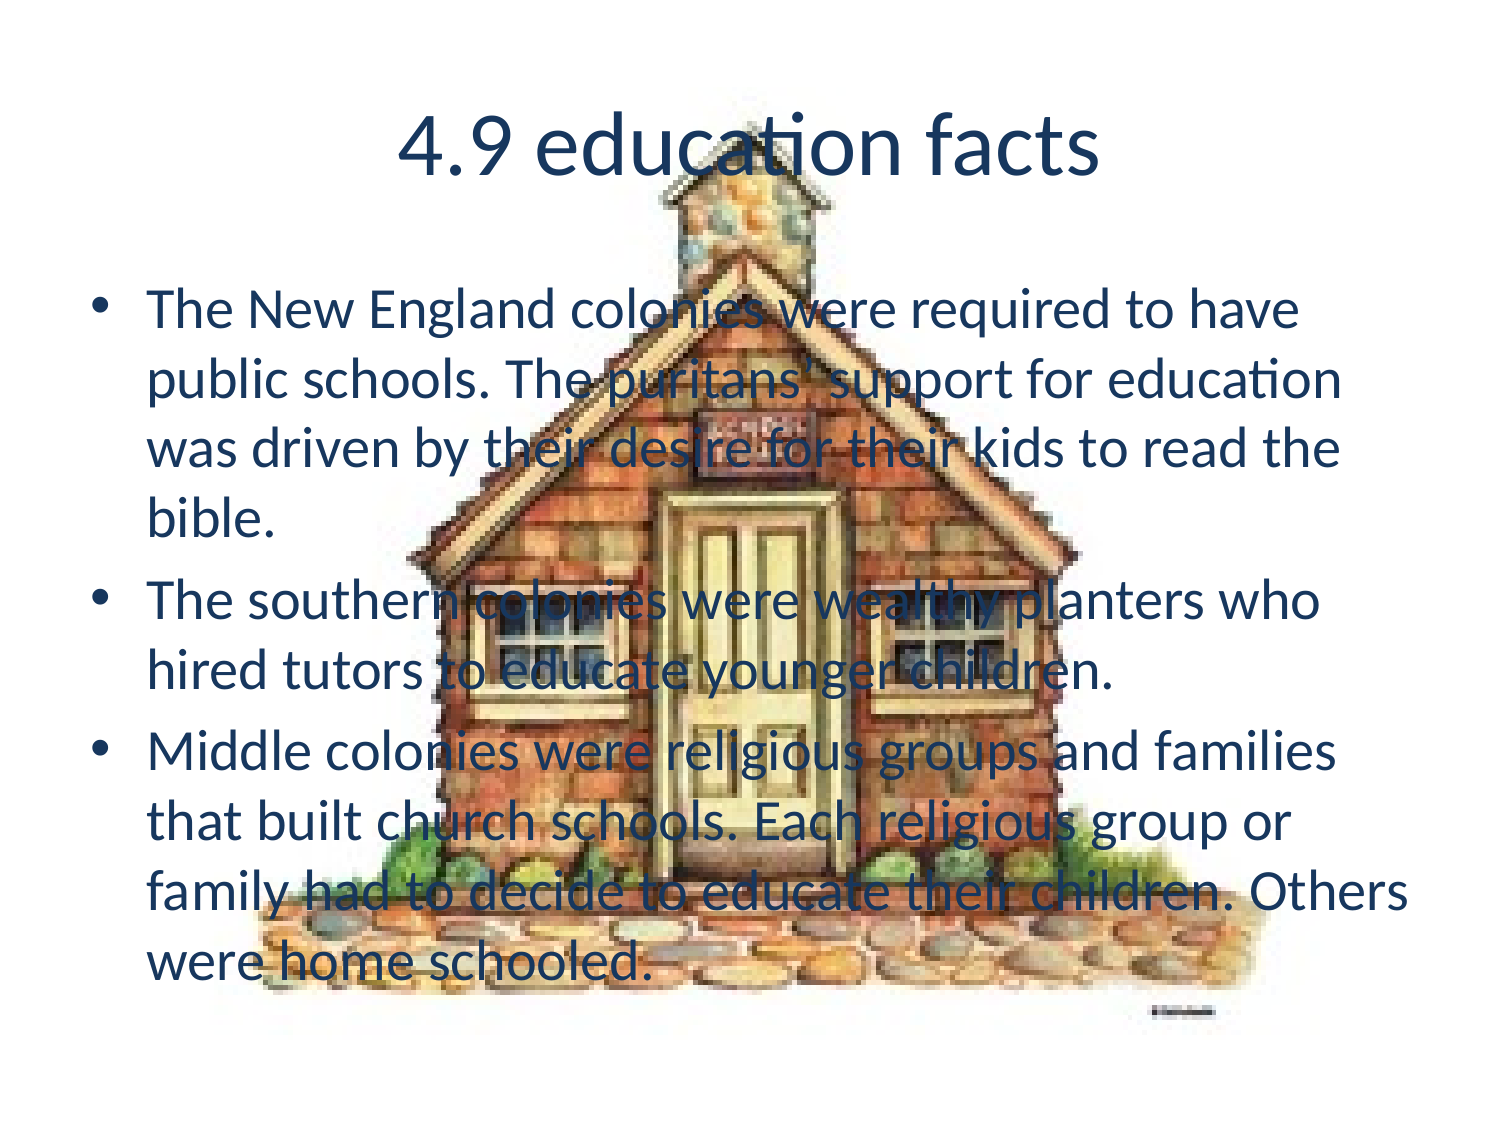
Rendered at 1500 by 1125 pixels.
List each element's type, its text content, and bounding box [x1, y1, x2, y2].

title 4.9 education facts [75, 45, 1425, 233]
list The New England colonies were required to have public schools. The puritans’ support for education was driven by their desire for their kids to read the bible. The southern colonies were wealthy planters who hired tutors to educate younger children. Middle colonies were religious groups and families that built church schools. Each religious group or family had to decide to educate their children. Others were home schooled. [1384, 262, 1425, 1005]
picture [135, 87, 1380, 1051]
list The New England colonies were required to have public schools. The puritans’ support for education was driven by their desire for their kids to read the bible. The southern colonies were wealthy planters who hired tutors to educate younger children. Middle colonies were religious groups and families that built church schools. Each religious group or family had to decide to educate their children. Others were home schooled. [75, 262, 130, 1005]
